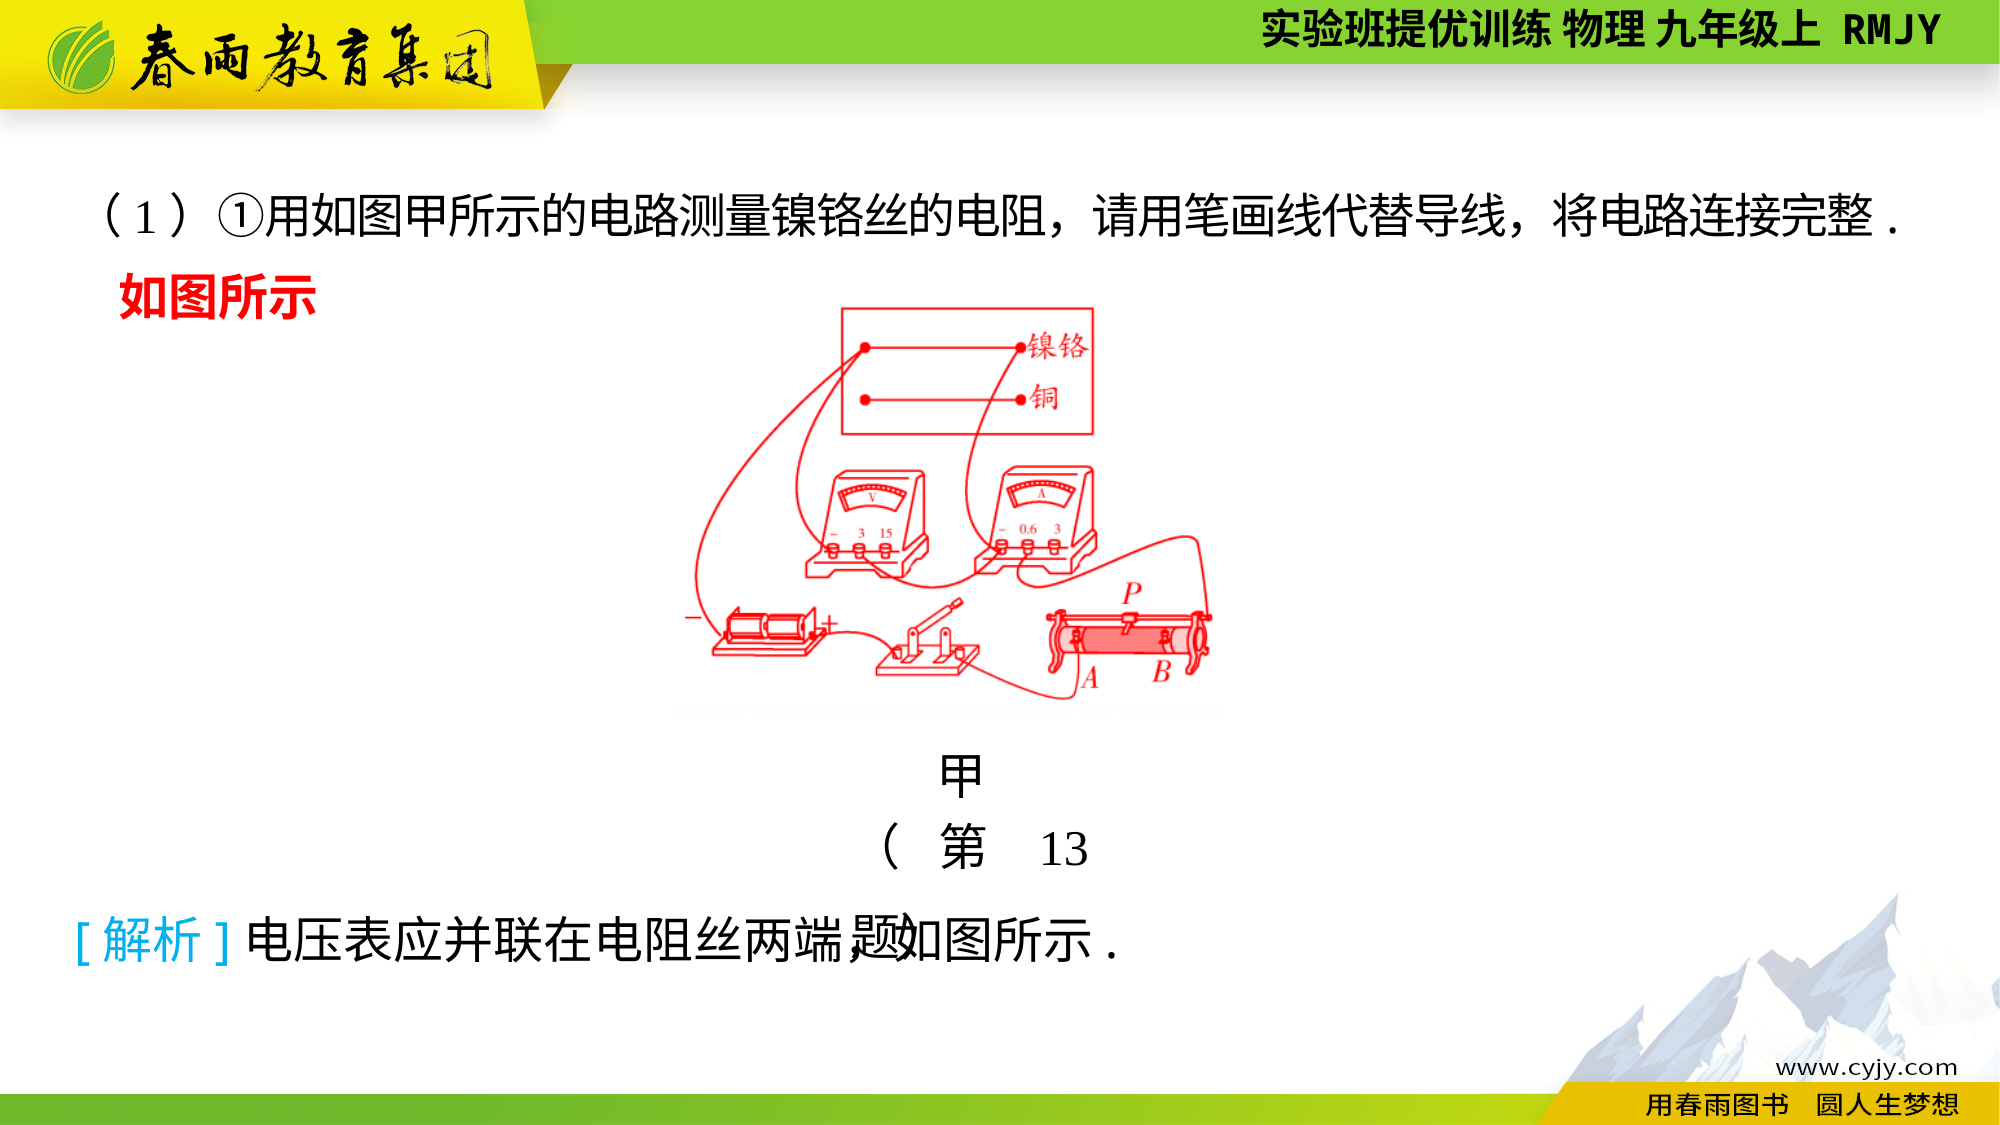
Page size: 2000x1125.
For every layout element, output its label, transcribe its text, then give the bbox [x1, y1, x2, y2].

picture [0, 0, 2000, 1125]
list （1）①用如图甲所示的电路测量镍铬丝的电阻，请用笔画线代替导线，将电路连接完整. [59, 160, 1944, 244]
text_box （第13题） [835, 778, 1116, 871]
text_box 甲 [922, 727, 1002, 812]
text_box 如图所示 [103, 258, 334, 334]
text_box [解析]电压表应并联在电阻丝两端，如图所示. [59, 871, 1944, 977]
